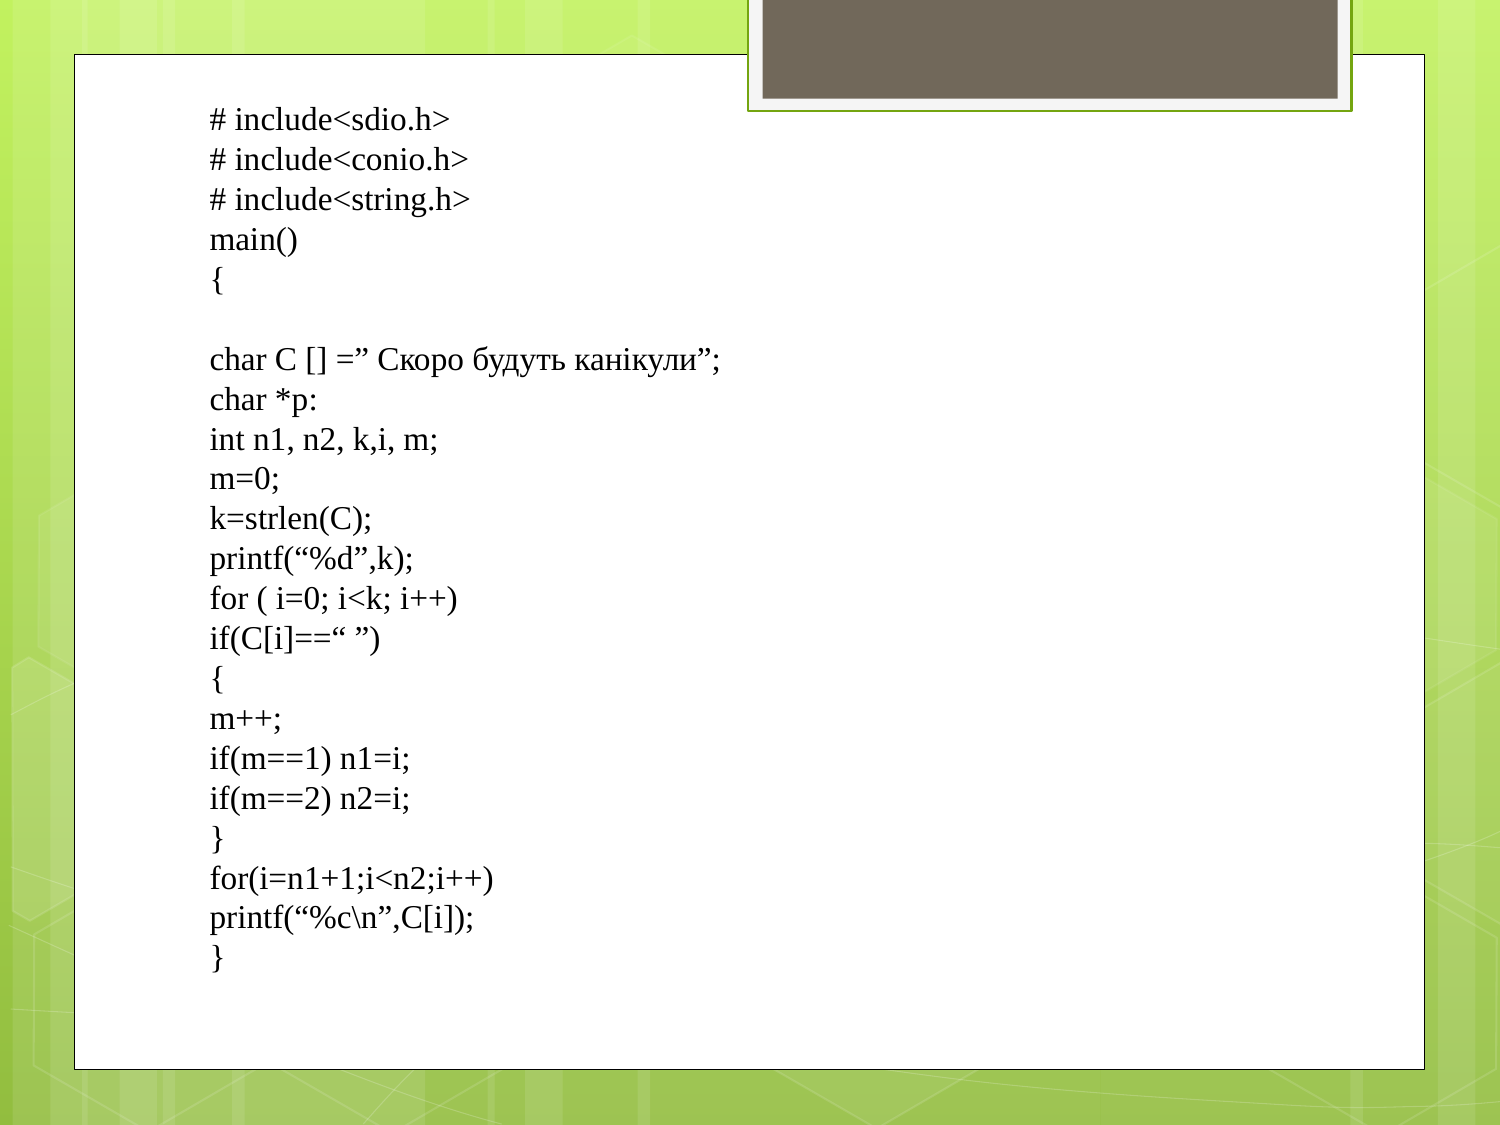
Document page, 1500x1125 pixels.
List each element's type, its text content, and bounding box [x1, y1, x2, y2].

text_box # include<sdio.h> # include<conio.h> # include<string.h> main() { char C [] =” Скоро будуть канікули”; char *p: int n1, n2, k,i, m; m=0; k=strlen(C); printf(“%d”,k); for ( i=0; i<k; i++) if(C[i]==“ ”) { m++; if(m==1) n1=i; if(m==2) n2=i; } for(i=n1+1;i<n2;i++) printf(“%c\n”,C[i]); } [194, 89, 1376, 1023]
